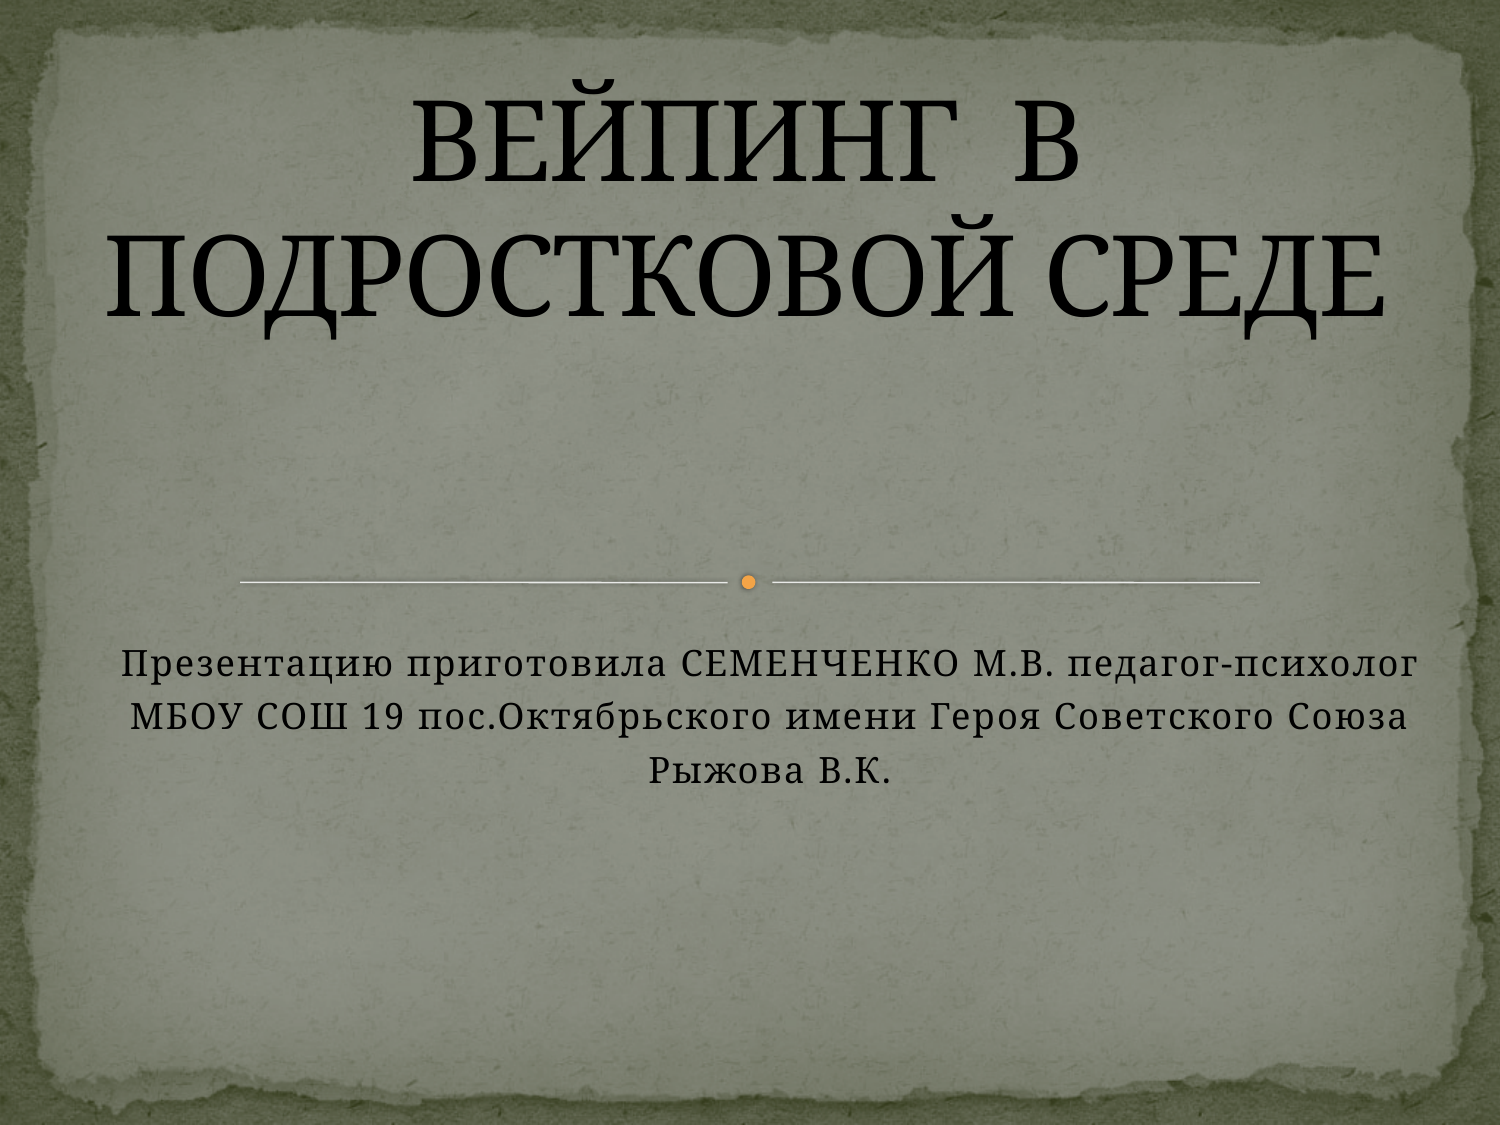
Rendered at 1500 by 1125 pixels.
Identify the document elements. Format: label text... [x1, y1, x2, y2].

title ВЕЙПИНГ В ПОДРОСТКОВОЙ СРЕДЕ [64, 79, 1428, 347]
subtitle Презентацию приготовила СЕМЕНЧЕНКО М.В. педагог-психолог МБОУ СОШ 19 пос.Октябрьского имени Героя Советского Союза Рыжова В.К. [88, 633, 1451, 821]
